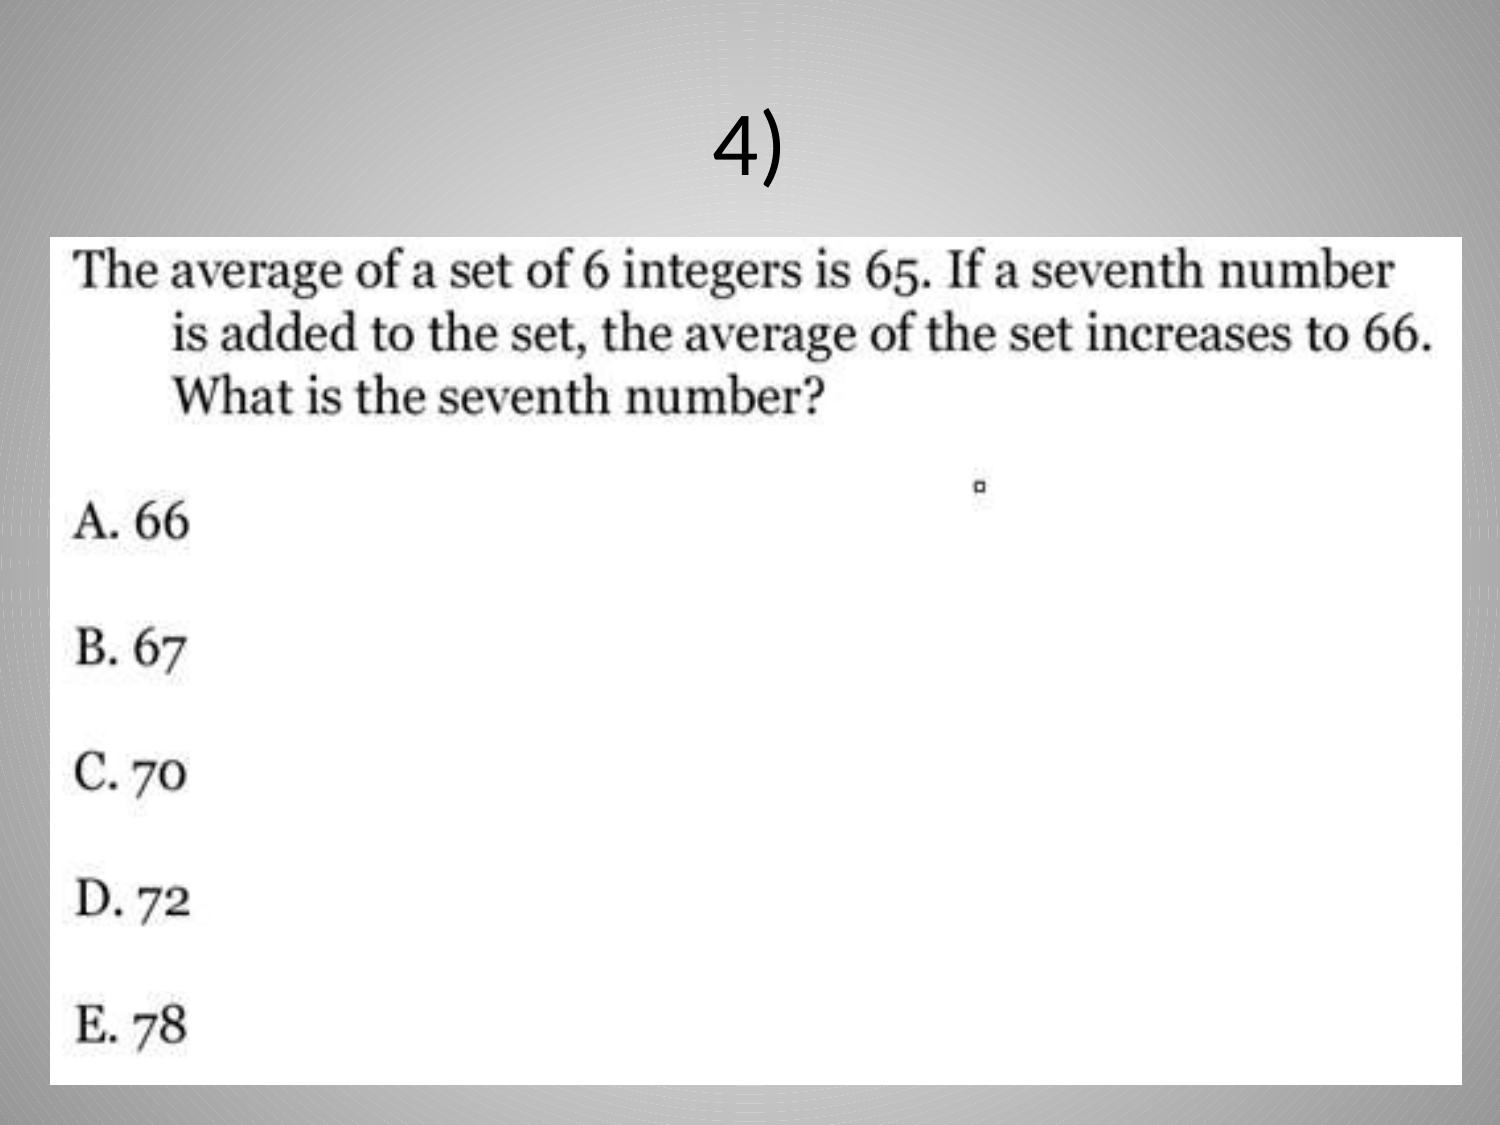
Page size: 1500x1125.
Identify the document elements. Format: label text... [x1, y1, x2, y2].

title 4) [75, 45, 1425, 233]
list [49, 237, 1462, 1085]
